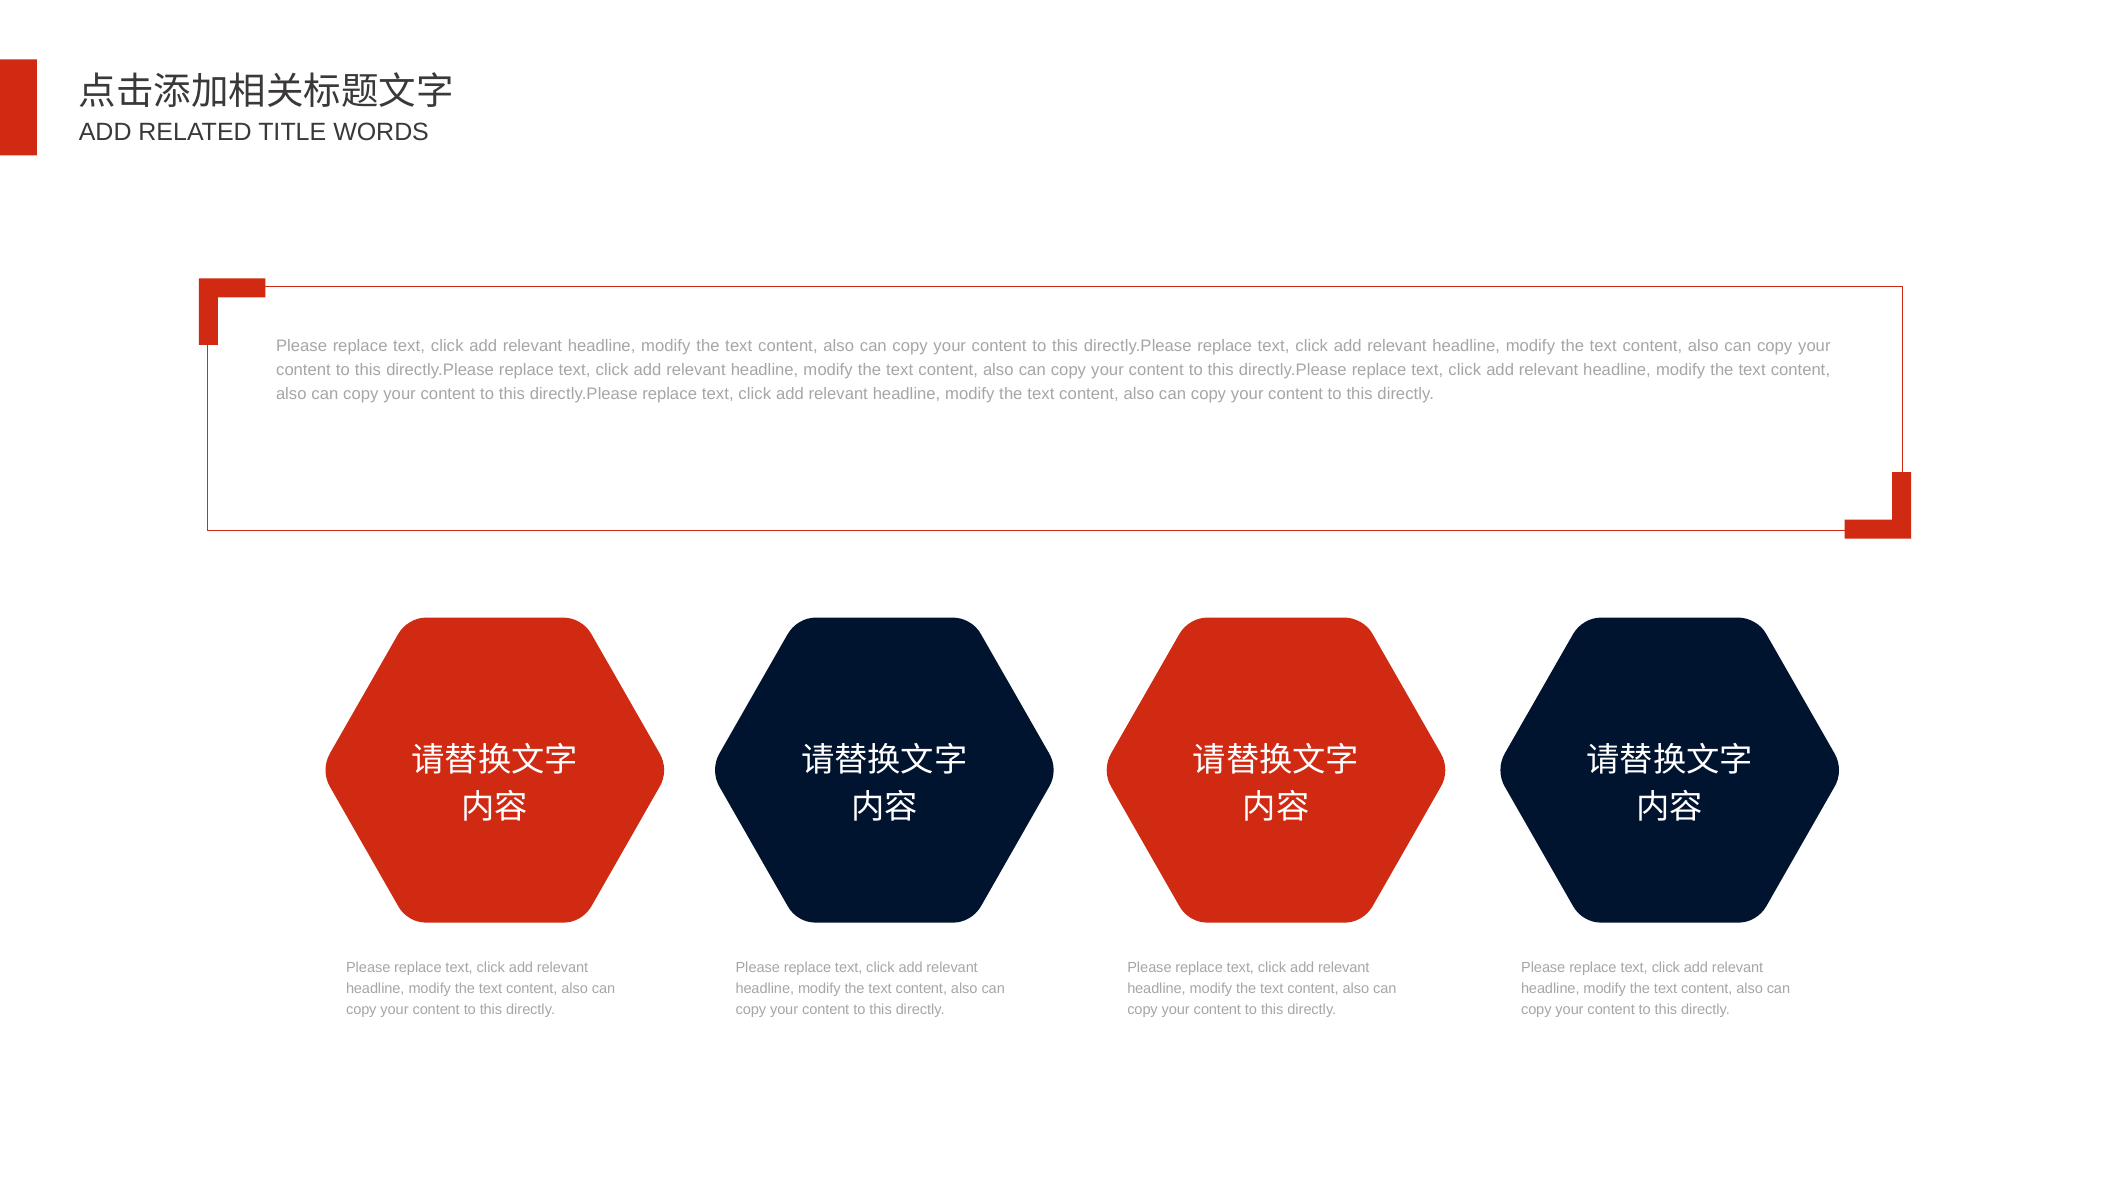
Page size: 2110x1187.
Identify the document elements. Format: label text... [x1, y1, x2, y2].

text_box Please replace text, click add relevant headline, modify the text content, also can copy your content to this directly. [331, 947, 659, 1025]
text_box 请替换文字内容 [789, 729, 979, 826]
text_box Please replace text, click add relevant headline, modify the text content, also can copy your content to this directly.Please replace text, click add relevant headline, modify the text content, also can copy your content to this directly.Please replace text, click add relevant headline, modify the text content, also can copy your content to this directly.Please replace text, click add relevant headline, modify the text content, also can copy your content to this directly.Please replace text, click add relevant headline, modify the text content, also can copy your content to this directly. [276, 330, 1834, 403]
text_box 请替换文字内容 [400, 729, 590, 826]
text_box [1106, 617, 1446, 923]
text_box [206, 285, 1903, 532]
text_box [325, 617, 665, 923]
text_box Please replace text, click add relevant headline, modify the text content, also can copy your content to this directly. [1112, 947, 1440, 1025]
text_box ADD RELATED TITLE WORDS [62, 107, 446, 154]
text_box 请替换文字内容 [1181, 729, 1371, 826]
text_box Please replace text, click add relevant headline, modify the text content, also can copy your content to this directly. [1506, 947, 1834, 1025]
text_box [715, 617, 1054, 923]
text_box 请替换文字内容 [1575, 729, 1765, 826]
text_box 点击添加相关标题文字 [62, 59, 470, 121]
text_box [198, 277, 266, 346]
text_box [1500, 617, 1840, 923]
text_box Please replace text, click add relevant headline, modify the text content, also can copy your content to this directly. [720, 947, 1048, 1025]
text_box [1844, 471, 1912, 540]
